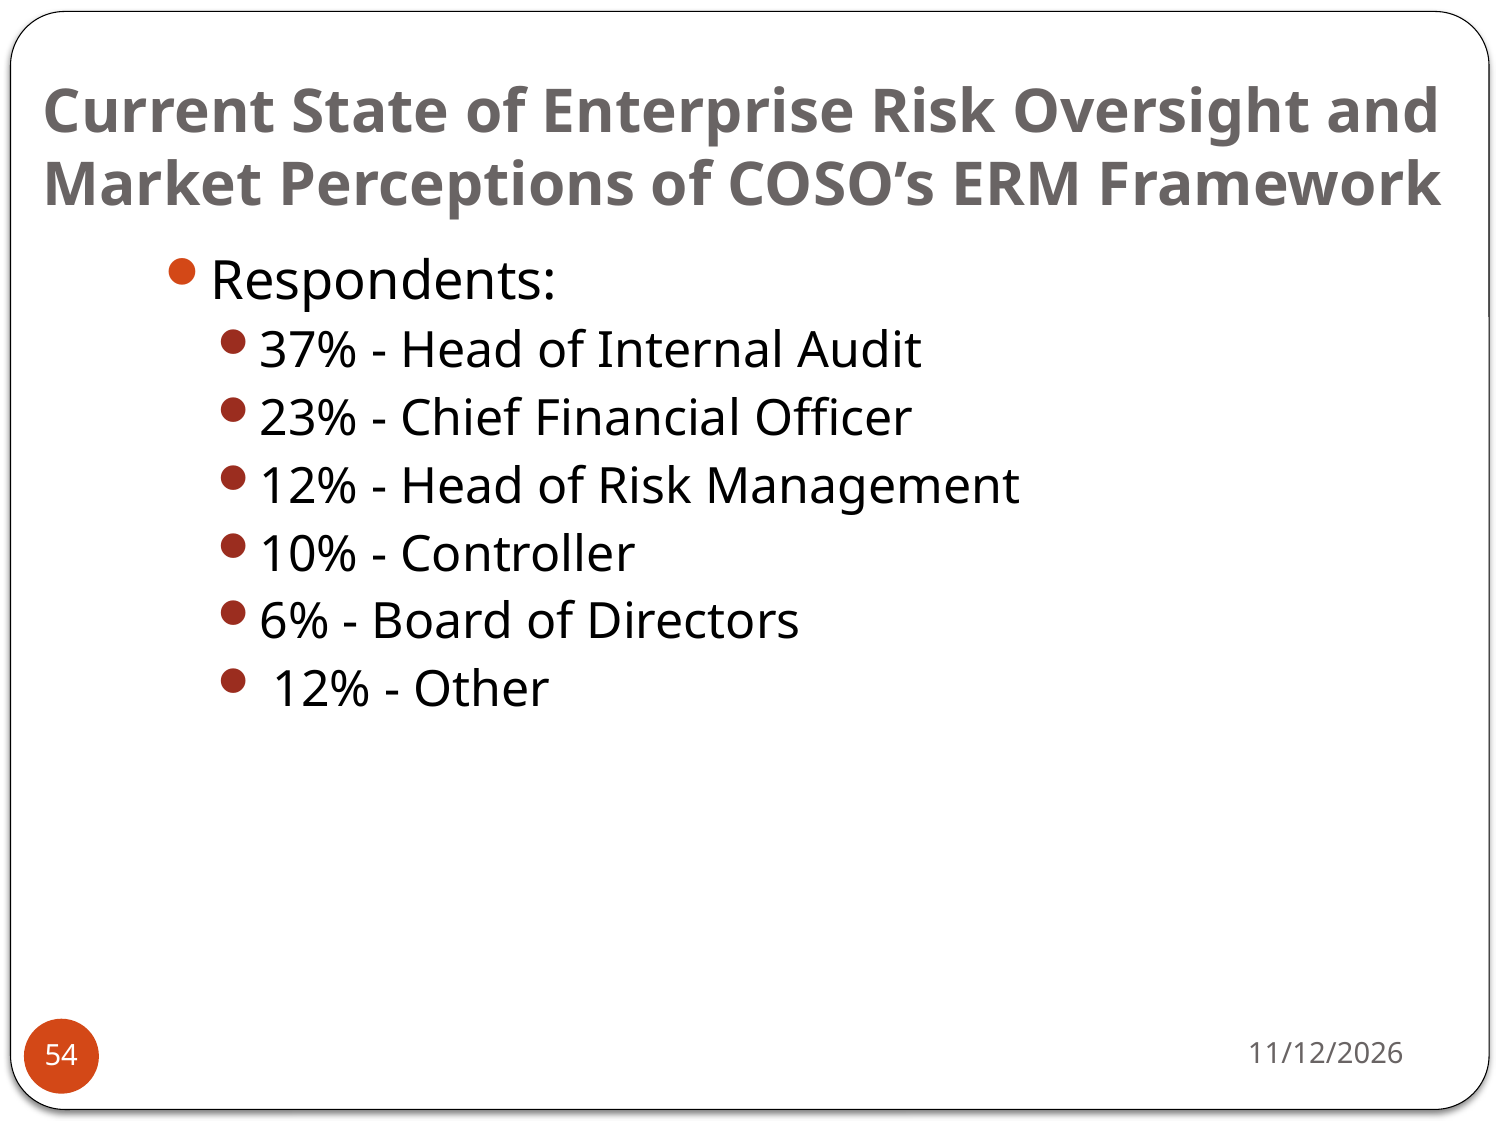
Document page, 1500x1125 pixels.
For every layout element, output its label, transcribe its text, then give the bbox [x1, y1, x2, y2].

title Current State of Enterprise Risk Oversight and Market Perceptions of COSO’s ERM Framework [27, 45, 1473, 233]
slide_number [1012, 1015, 1419, 1094]
list Respondents: 37% - Head of Internal Audit 23% - Chief Financial Officer 12% - Head of Risk Management 10% - Controller 6% - Board of Directors 12% - Other [150, 237, 1425, 988]
slide_number 54 [23, 1018, 99, 1094]
